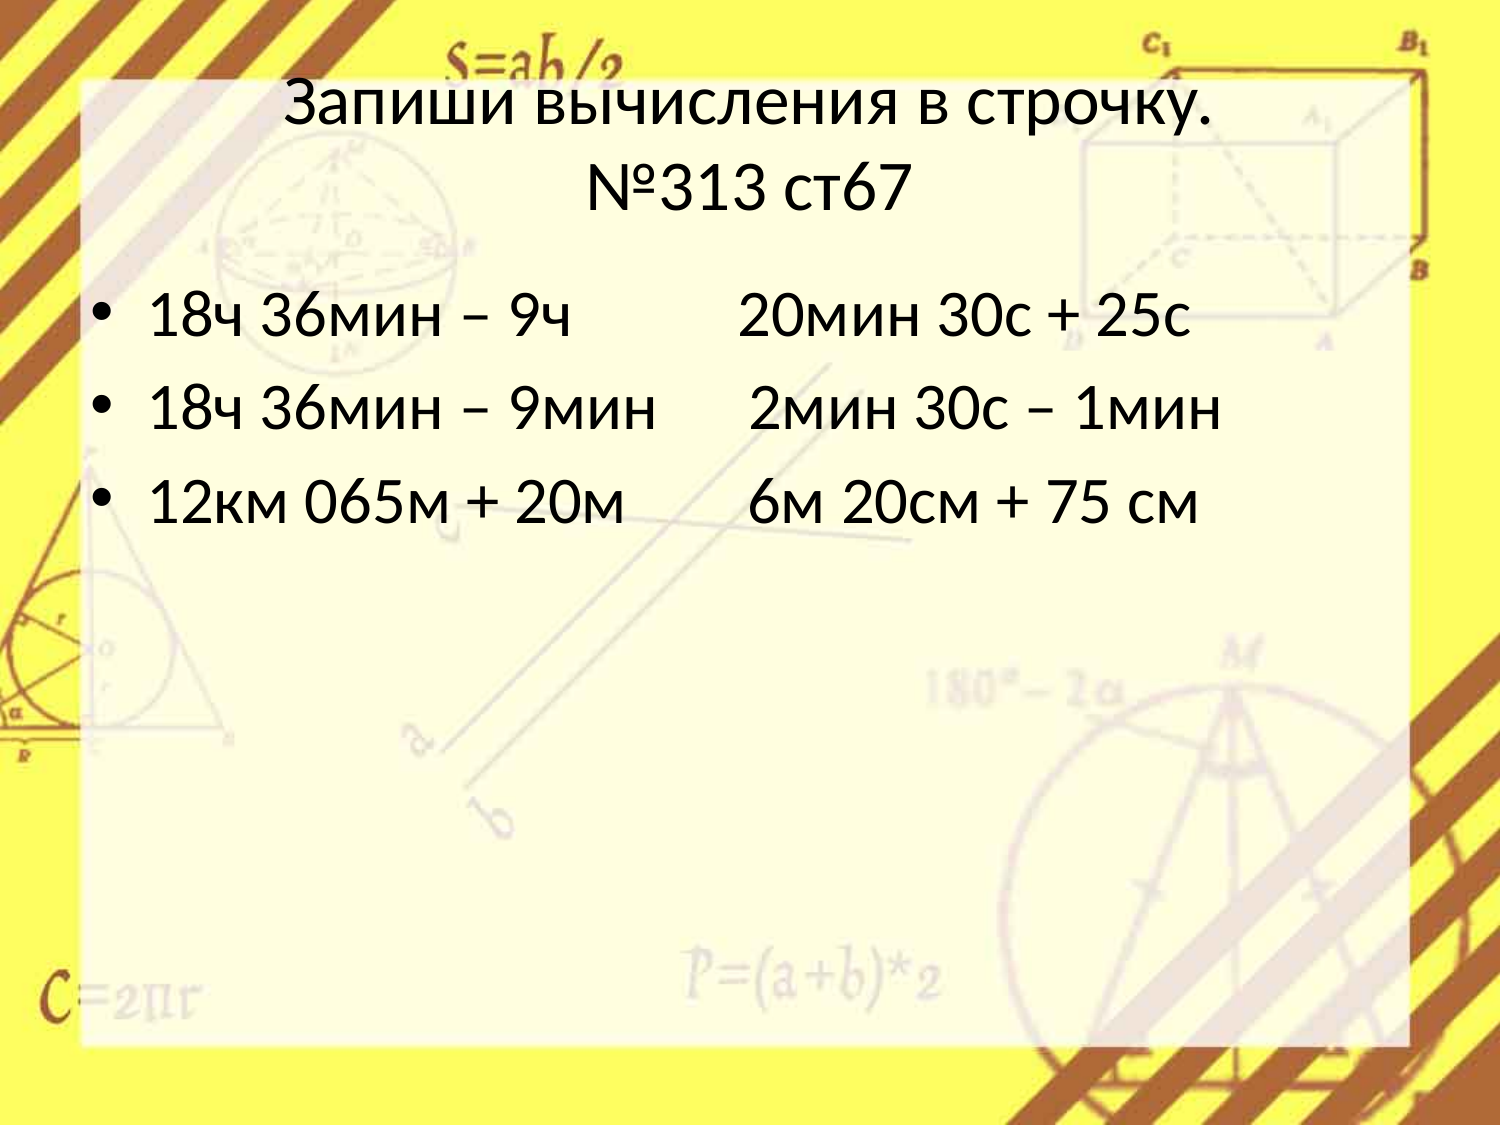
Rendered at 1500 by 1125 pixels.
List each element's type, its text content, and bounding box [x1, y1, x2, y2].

picture [0, 0, 1500, 1125]
title Запиши вычисления в строчку. №313 ст67 [75, 45, 1425, 233]
list 18ч 36мин – 9ч 20мин 30с + 25с 18ч 36мин – 9мин 2мин 30с – 1мин 12км 065м + 20м 6м 20см + 75 см [75, 262, 1425, 1005]
